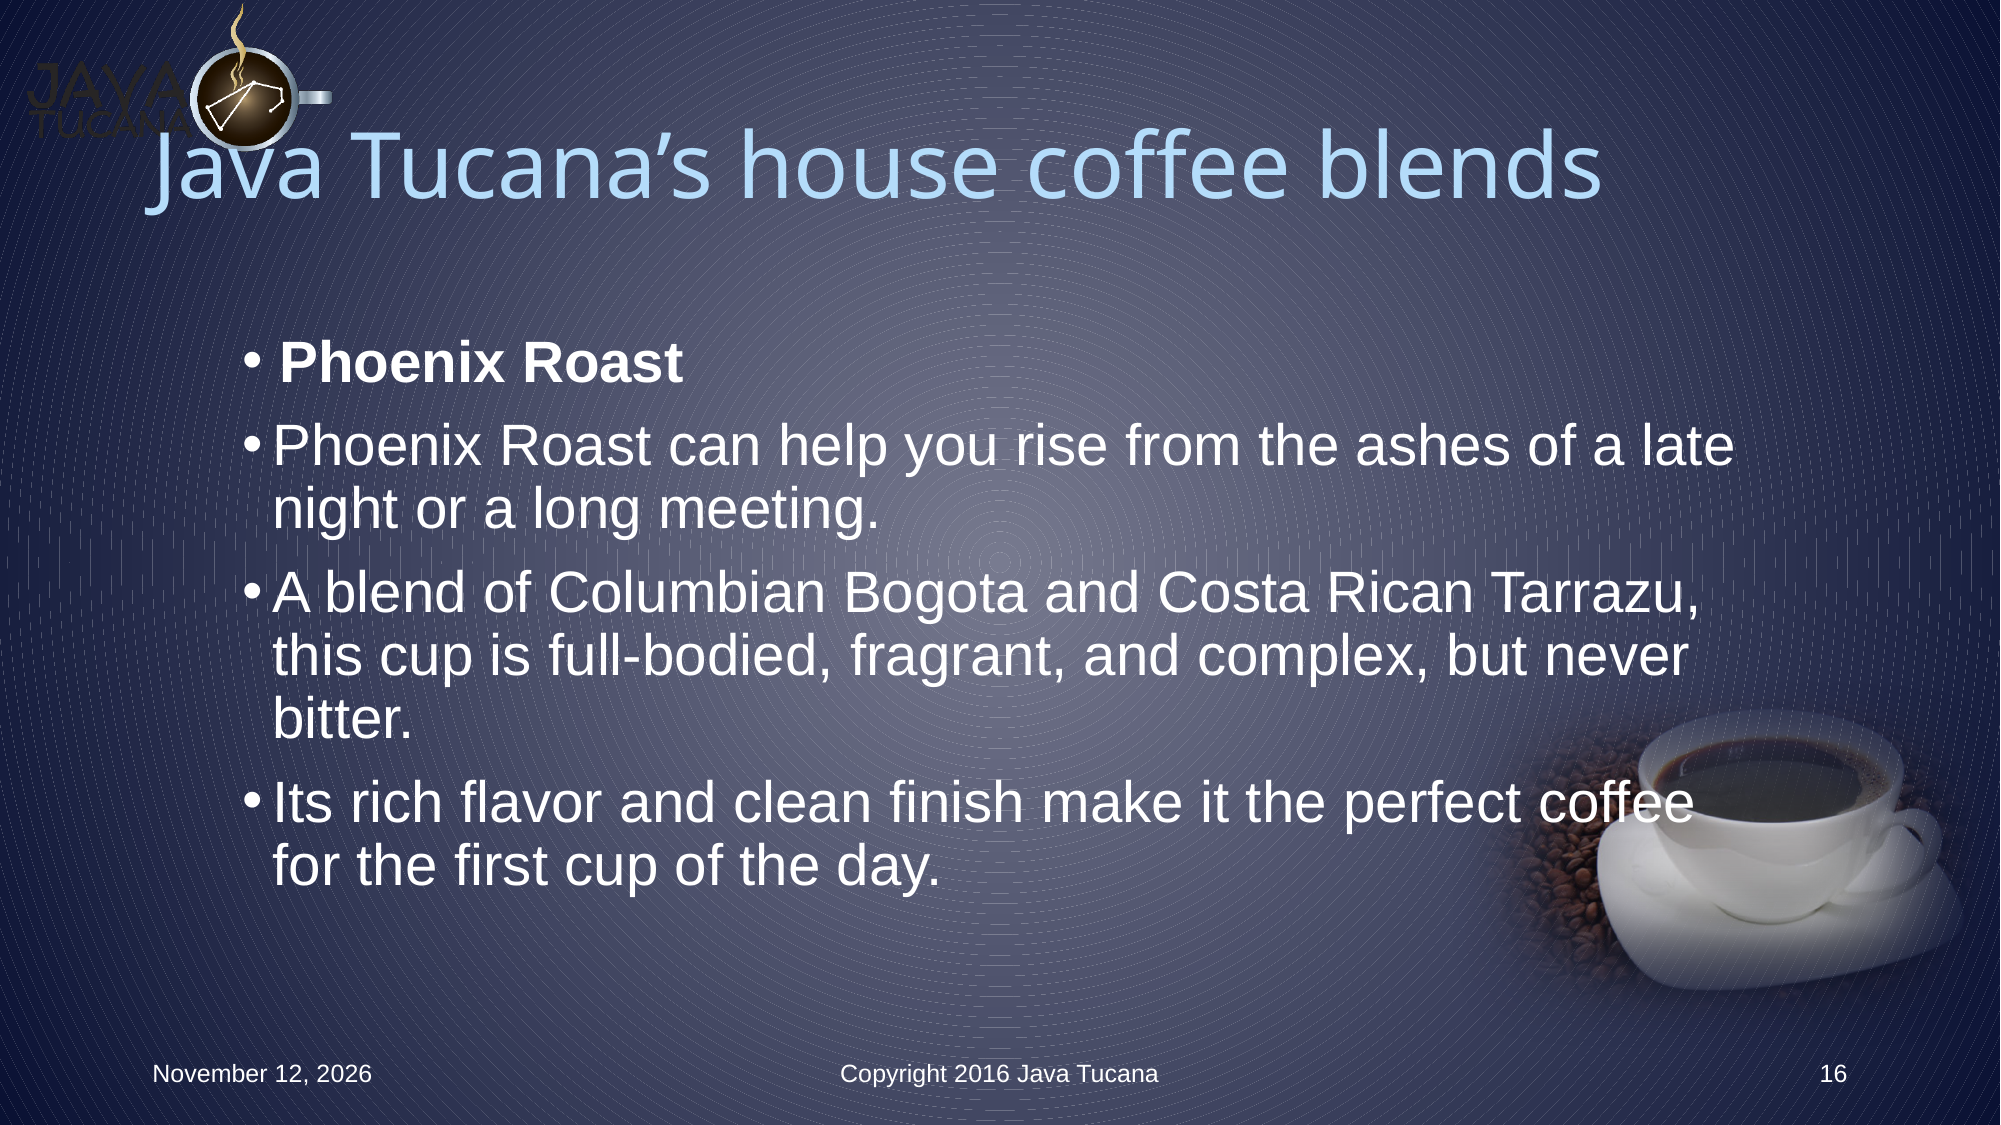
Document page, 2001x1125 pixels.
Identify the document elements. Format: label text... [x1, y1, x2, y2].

picture [1783, 776, 1906, 946]
picture [13, 0, 341, 159]
title Java Tucana’s house coffee blends [137, 59, 1863, 278]
list Phoenix Roast Phoenix Roast can help you rise from the ashes of a late night or a long meeting. A blend of Columbian Bogota and Costa Rican Tarrazu, this cup is full-bodied, fragrant, and complex, but never bitter. Its rich flavor and clean finish make it the perfect coffee for the first cup of the day. [227, 324, 1783, 985]
footer Copyright 2016 Java Tucana [662, 1042, 1338, 1103]
slide_number 16 [1412, 1042, 1863, 1103]
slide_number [137, 1042, 588, 1103]
